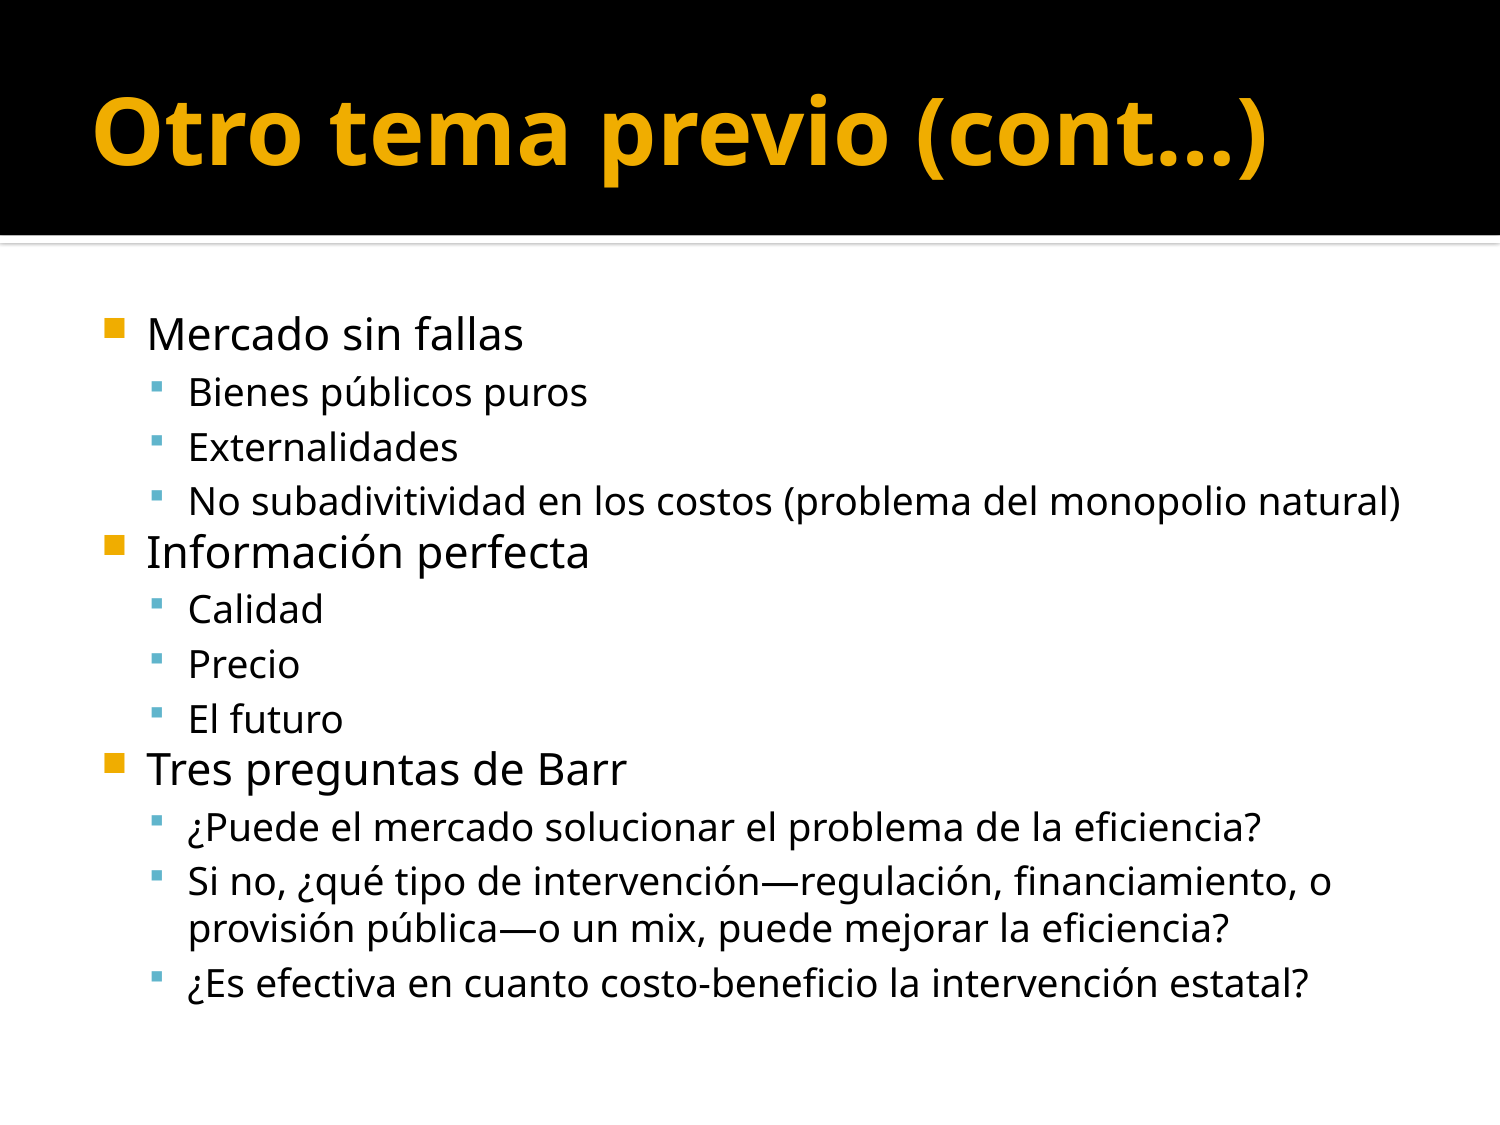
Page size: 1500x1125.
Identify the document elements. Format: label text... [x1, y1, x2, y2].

title Otro tema previo (cont…) [75, 25, 1425, 231]
list Mercado sin fallas Bienes públicos puros Externalidades No subadivitividad en los costos (problema del monopolio natural) Información perfecta Calidad Precio El futuro Tres preguntas de Barr ¿Puede el mercado solucionar el problema de la eficiencia? Si no, ¿qué tipo de intervención—regulación, financiamiento, o provisión pública—o un mix, puede mejorar la eficiencia? ¿Es efectiva en cuanto costo-beneficio la intervención estatal? [75, 291, 1425, 1050]
